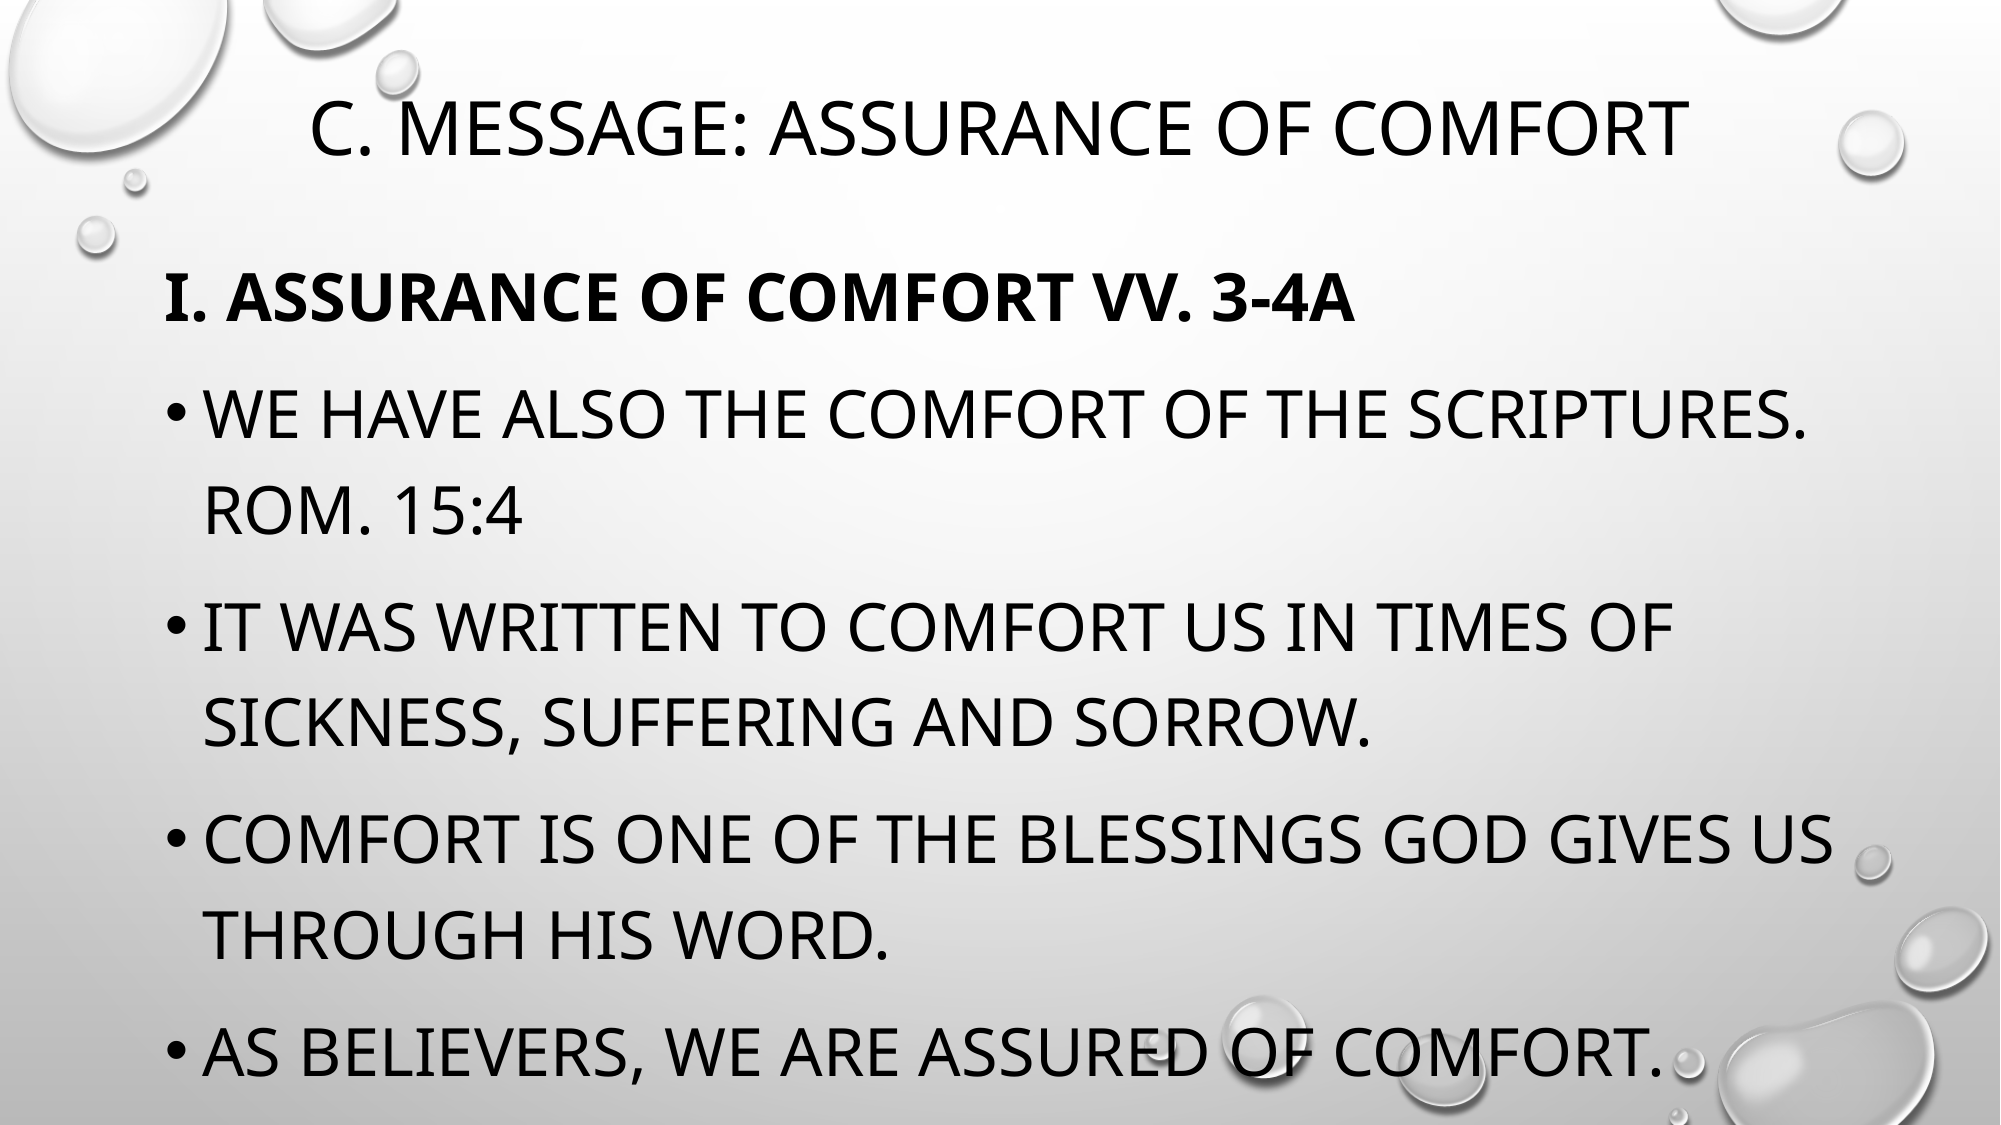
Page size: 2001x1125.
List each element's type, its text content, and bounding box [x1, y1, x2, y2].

list I. Assurance of comfort vv. 3-4a We have also the comfort of the scriptures. Rom. 15:4 It was written to comfort us in times of sickness, suffering and sorrow. Comfort is one of the blessings god gives us through his word. As believers, we are assured of comfort. [149, 231, 1962, 794]
picture [0, 0, 2000, 1125]
title c. message: assurance of comfort [149, 0, 1850, 231]
